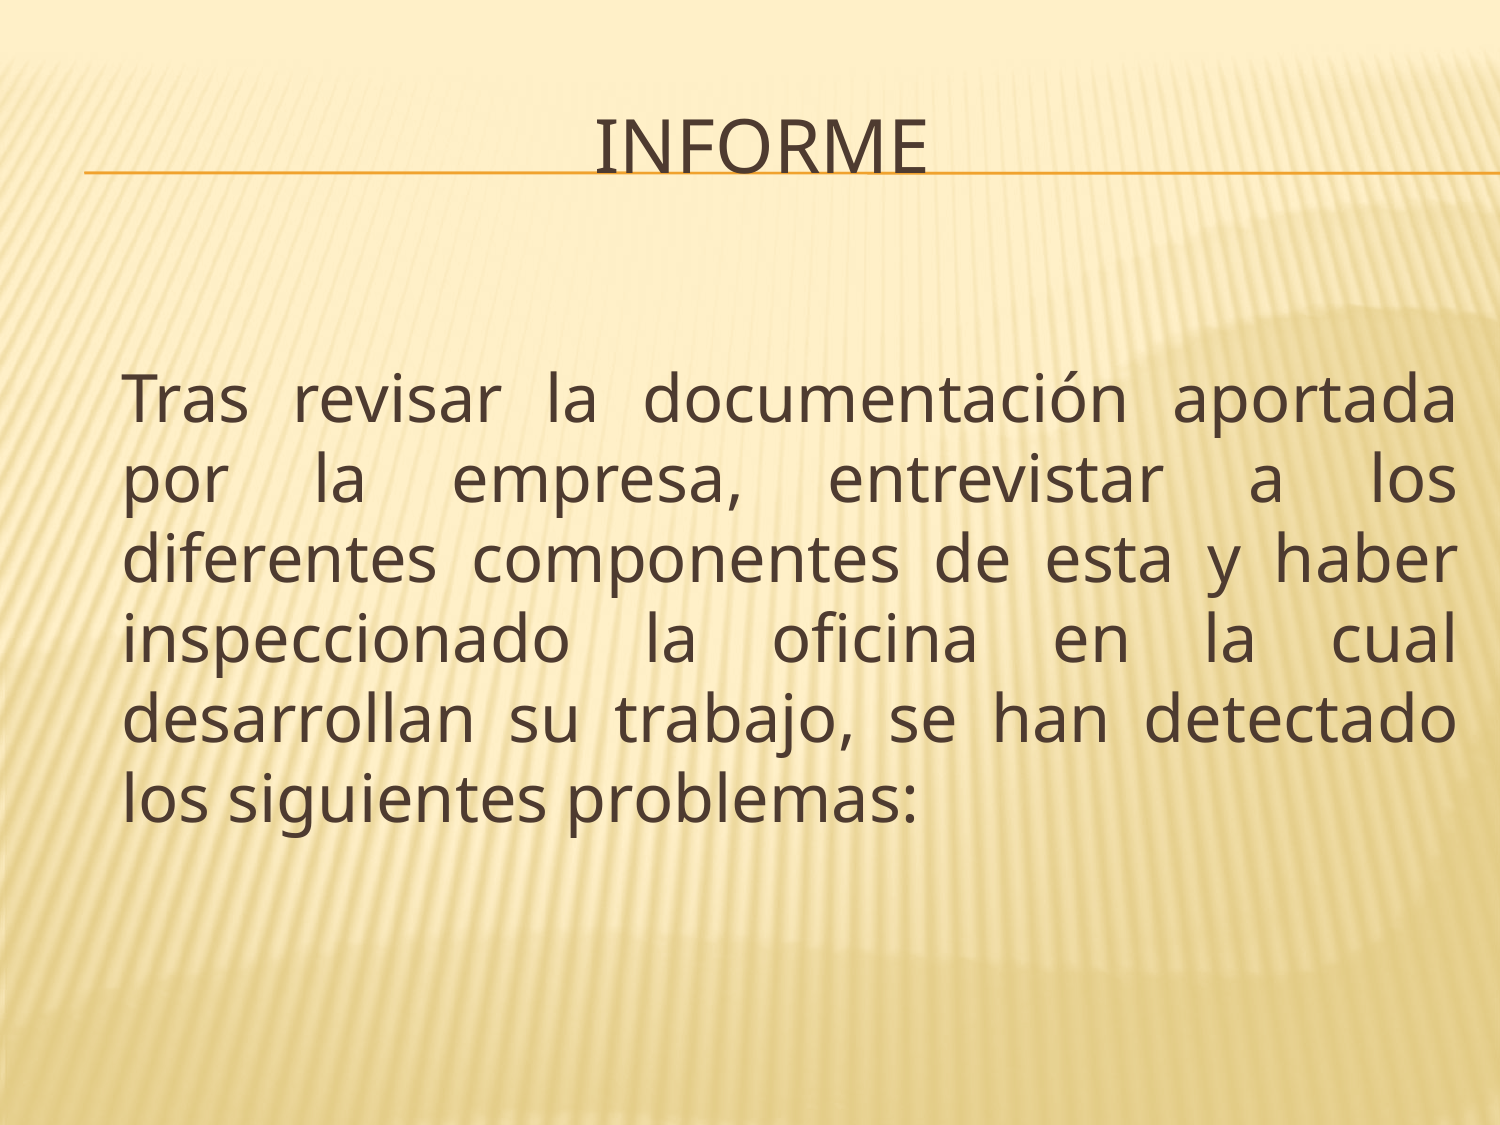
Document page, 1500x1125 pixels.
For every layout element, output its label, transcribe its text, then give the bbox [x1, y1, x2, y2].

list Tras revisar la documentación aportada por la empresa, entrevistar a los diferentes componentes de esta y haber inspeccionado la oficina en la cual desarrollan su trabajo, se han detectado los siguientes problemas: [50, 254, 1475, 998]
title informe [50, 75, 1475, 213]
